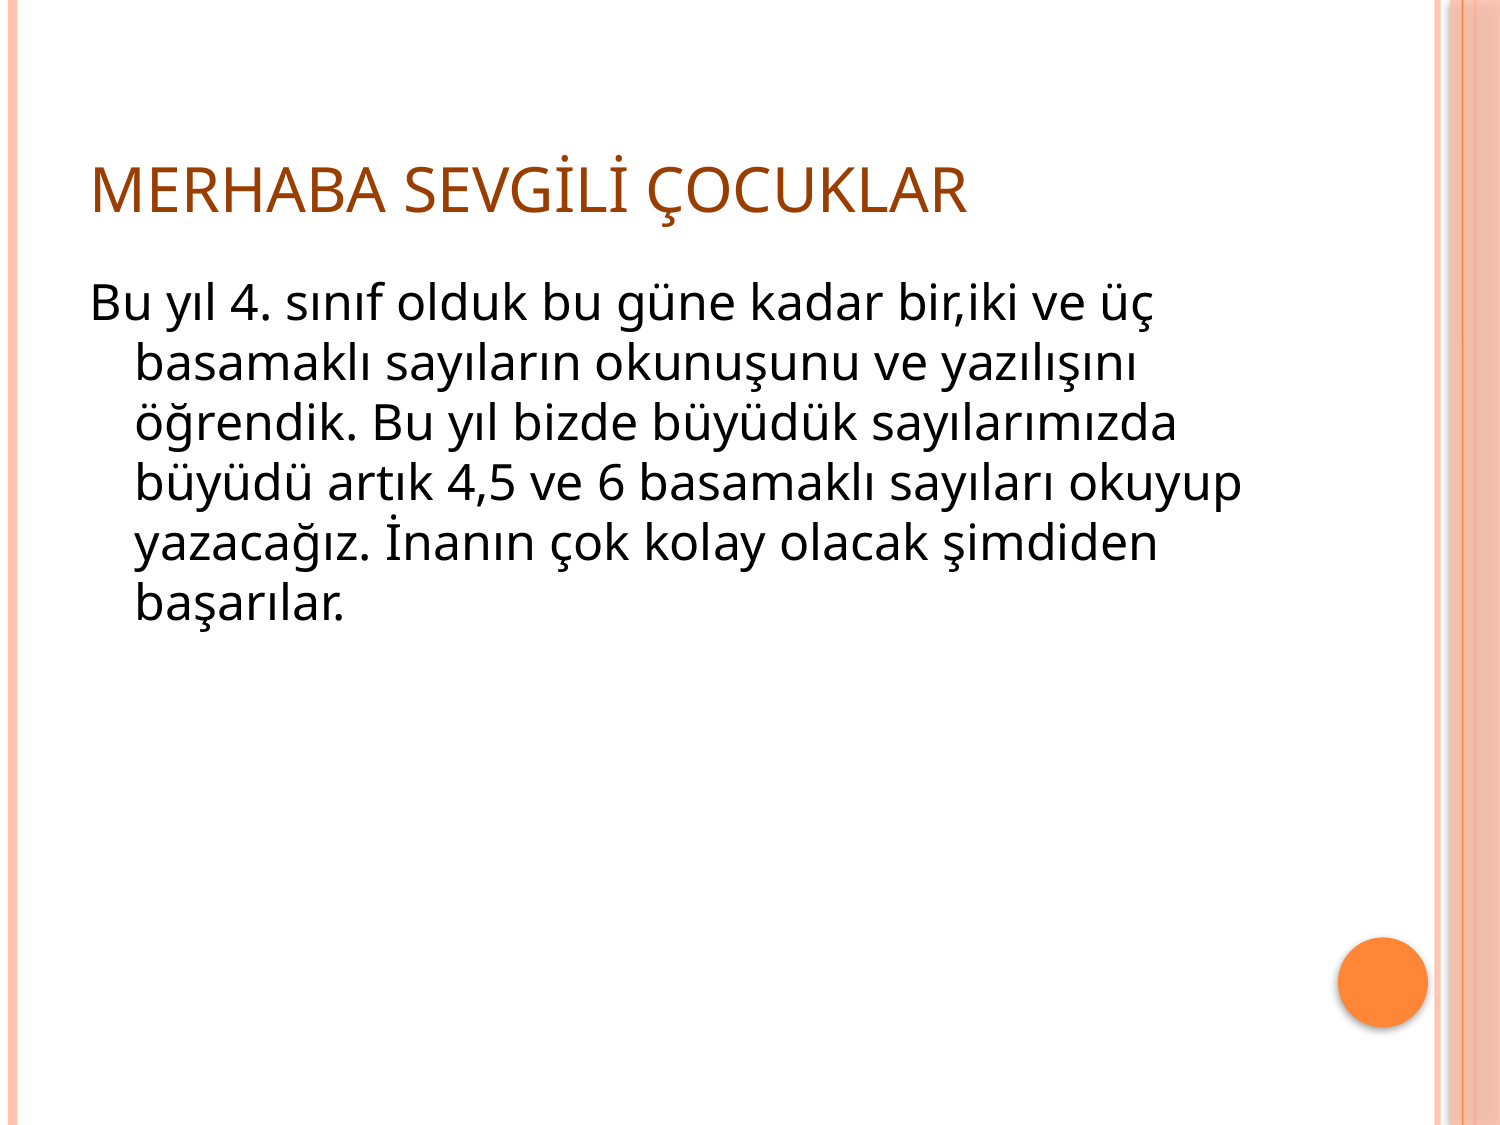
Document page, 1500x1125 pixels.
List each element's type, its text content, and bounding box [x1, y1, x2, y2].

title MERHABA SEVGİLİ ÇOCUKLAR [75, 45, 1300, 233]
list Bu yıl 4. sınıf olduk bu güne kadar bir,iki ve üç basamaklı sayıların okunuşunu ve yazılışını öğrendik. Bu yıl bizde büyüdük sayılarımızda büyüdü artık 4,5 ve 6 basamaklı sayıları okuyup yazacağız. İnanın çok kolay olacak şimdiden başarılar. [75, 262, 1300, 1062]
